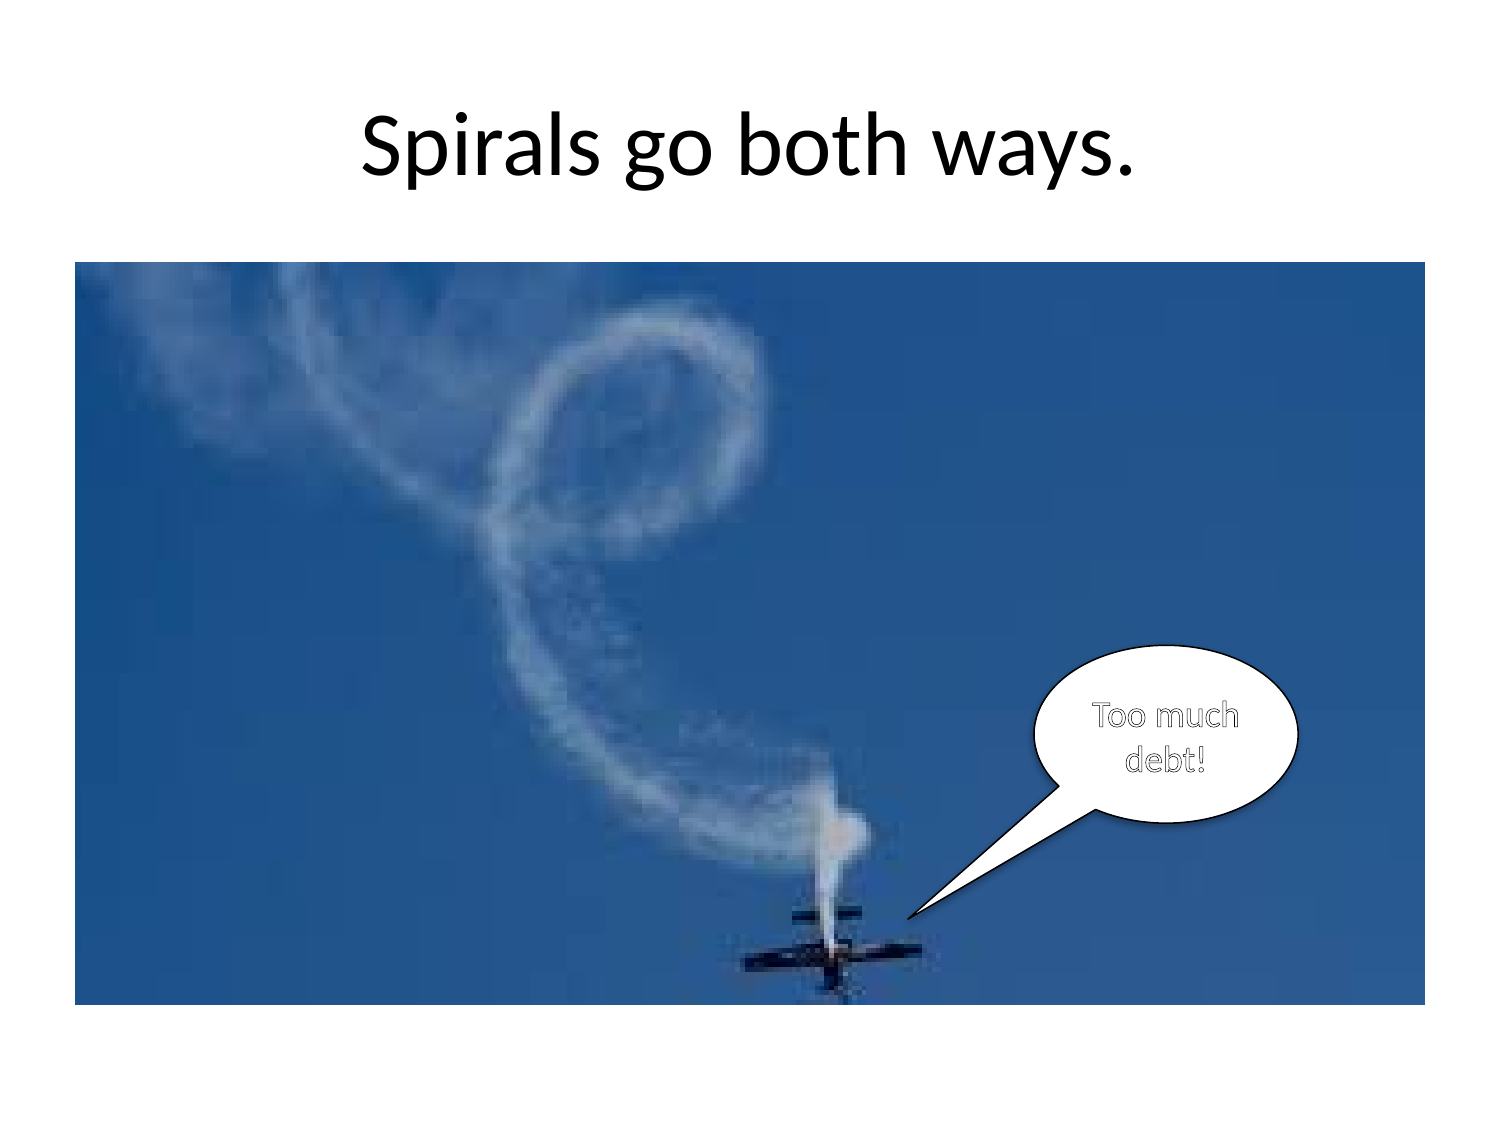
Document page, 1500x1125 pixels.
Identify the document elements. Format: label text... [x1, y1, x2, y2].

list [74, 262, 1426, 1006]
title Spirals go both ways. [75, 45, 1425, 233]
